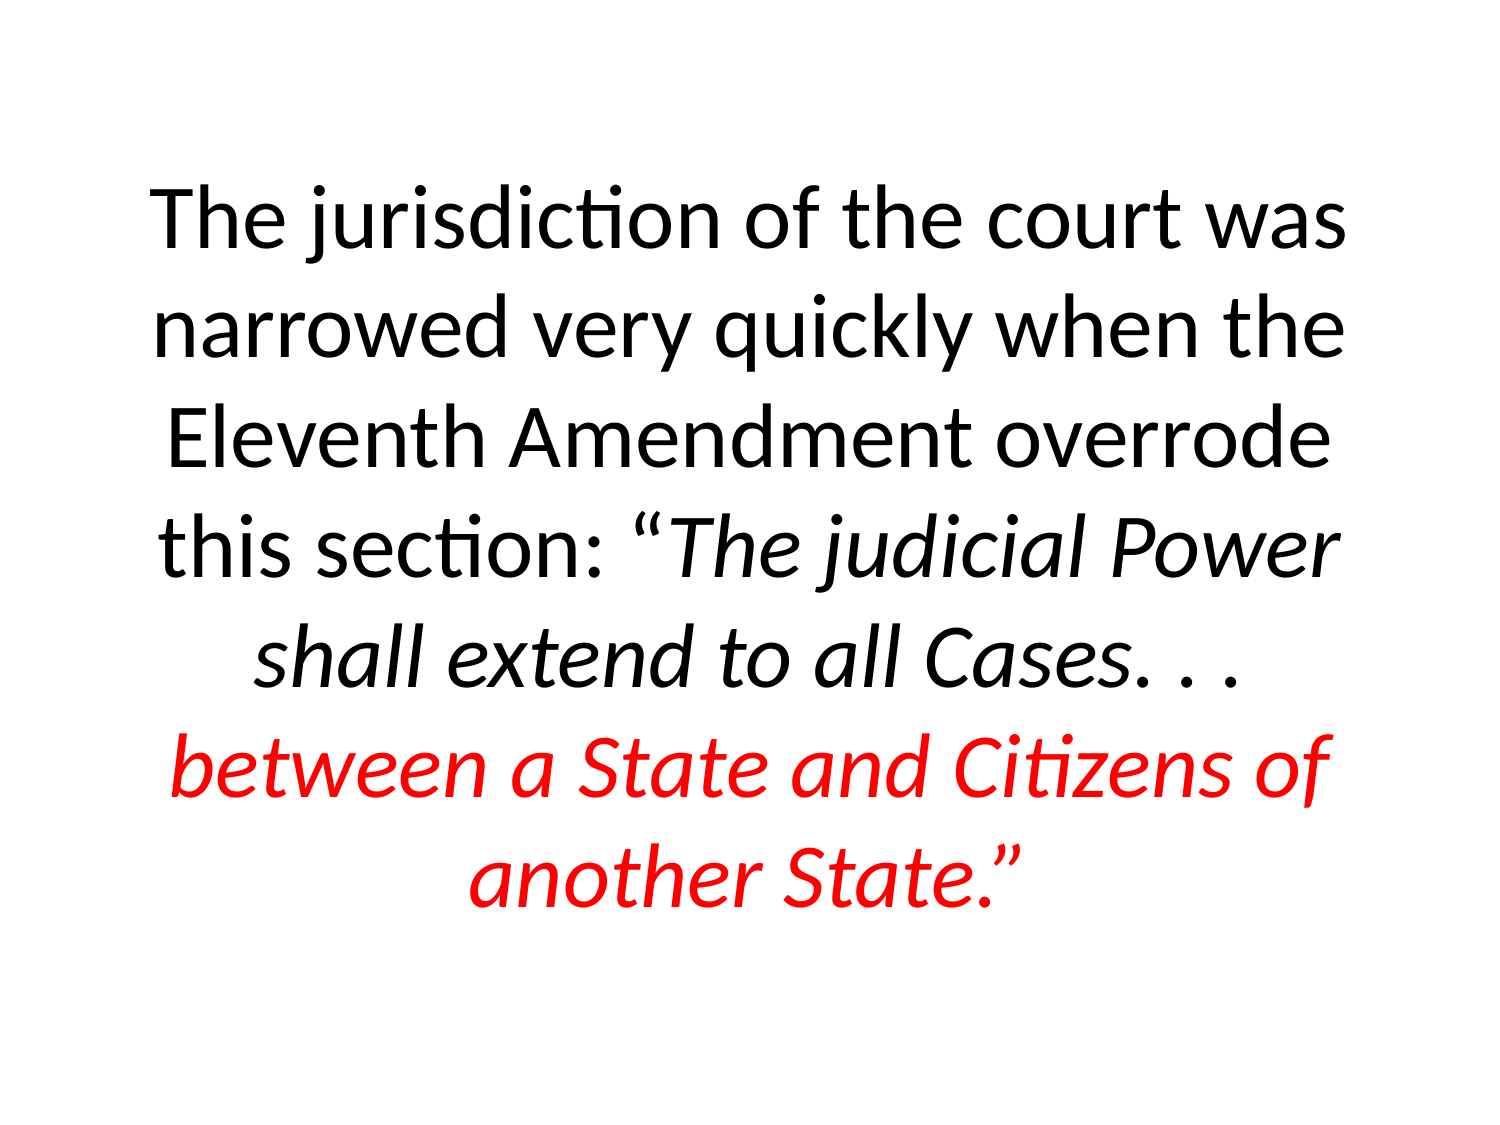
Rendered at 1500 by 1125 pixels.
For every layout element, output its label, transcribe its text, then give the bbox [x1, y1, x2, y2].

title The jurisdiction of the court was narrowed very quickly when the Eleventh Amendment overrode this section: “The judicial Power shall extend to all Cases. . . between a State and Citizens of another State.” [74, 44, 1426, 1038]
